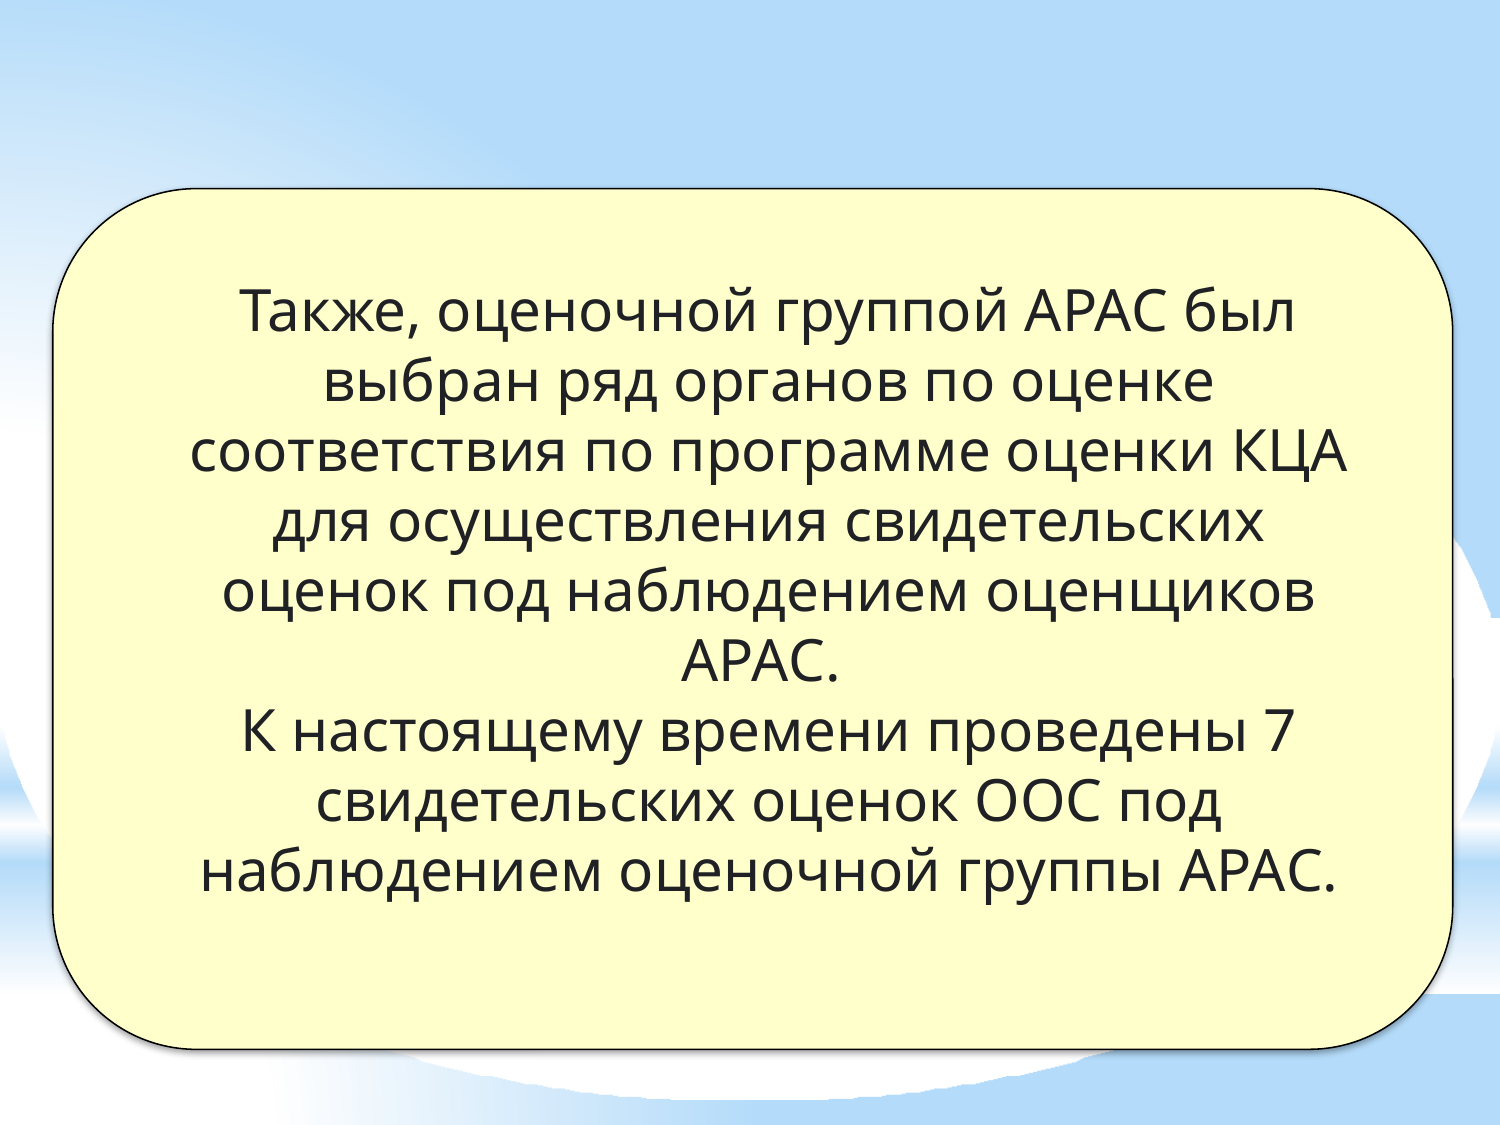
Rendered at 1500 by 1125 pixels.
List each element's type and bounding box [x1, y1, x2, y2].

text_box [52, 188, 1453, 1050]
picture [0, 0, 1500, 1125]
